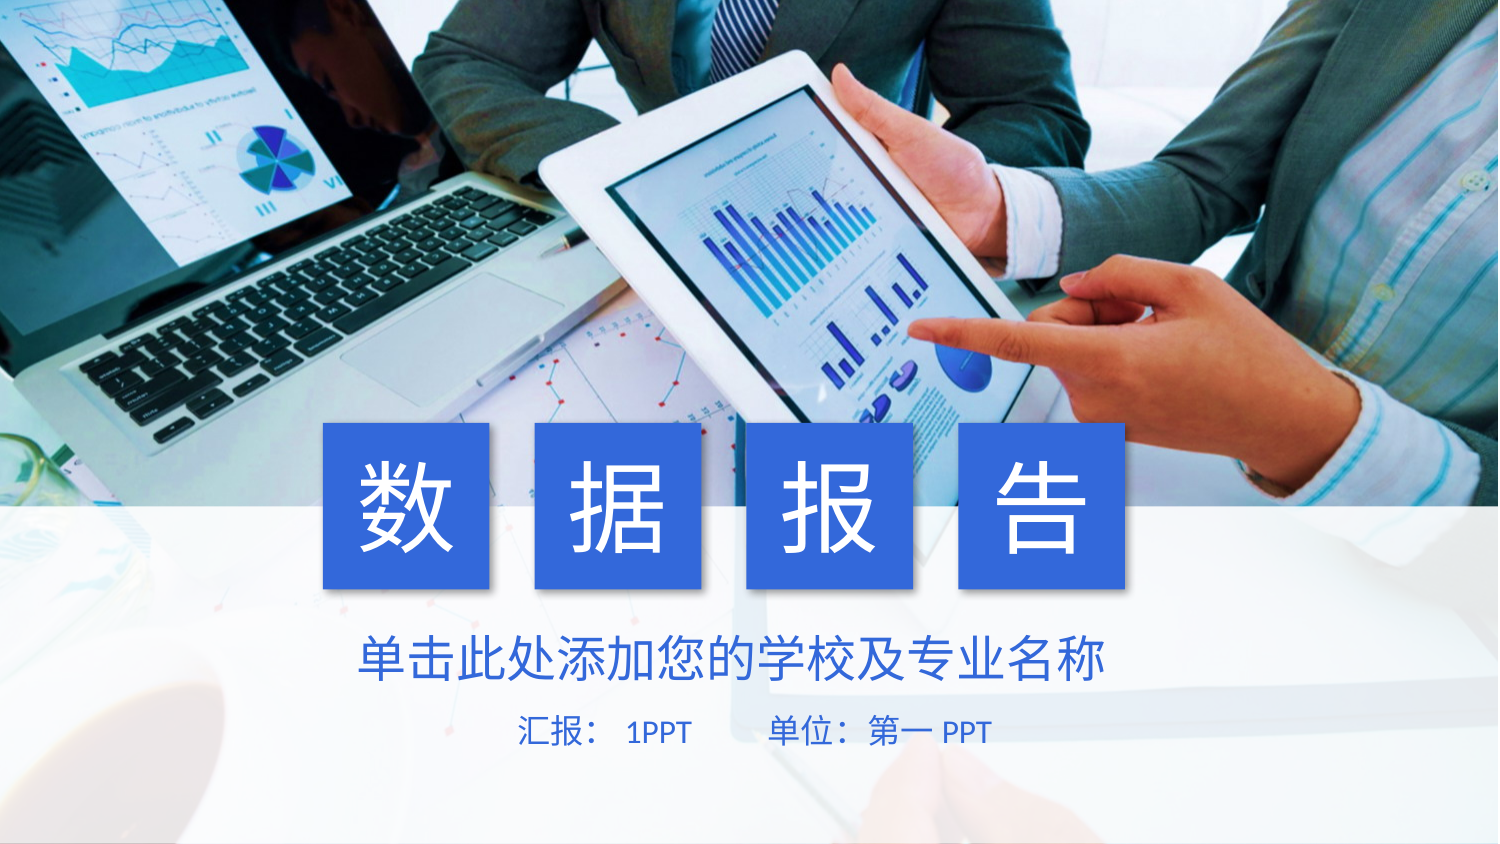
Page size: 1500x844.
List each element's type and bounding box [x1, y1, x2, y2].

text_box [746, 422, 914, 590]
picture [0, 0, 1498, 844]
text_box [958, 422, 1125, 590]
text_box [322, 422, 490, 590]
text_box [534, 422, 702, 590]
